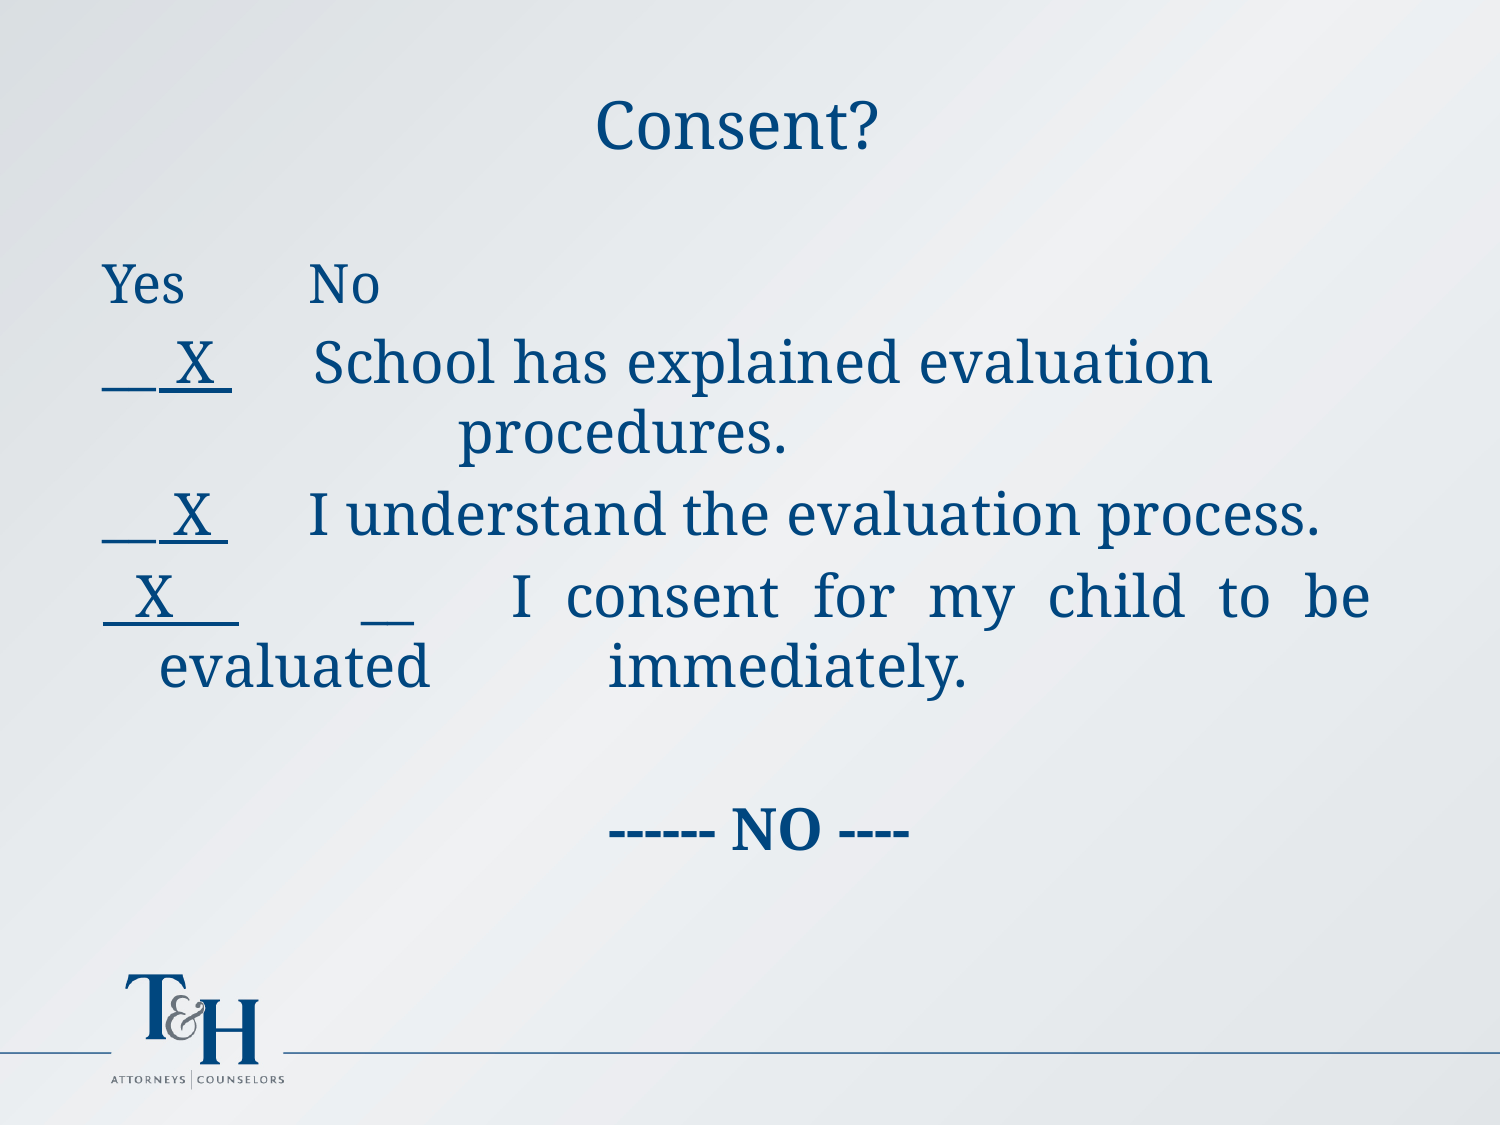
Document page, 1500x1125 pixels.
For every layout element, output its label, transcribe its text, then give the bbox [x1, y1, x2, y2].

list Consent? Yes No __ X School has explained evaluation procedures. __ X I understand the evaluation process. X __ I consent for my child to be evaluated immediately. ------ NO ---- [87, 74, 1388, 851]
picture [0, 0, 1500, 1125]
